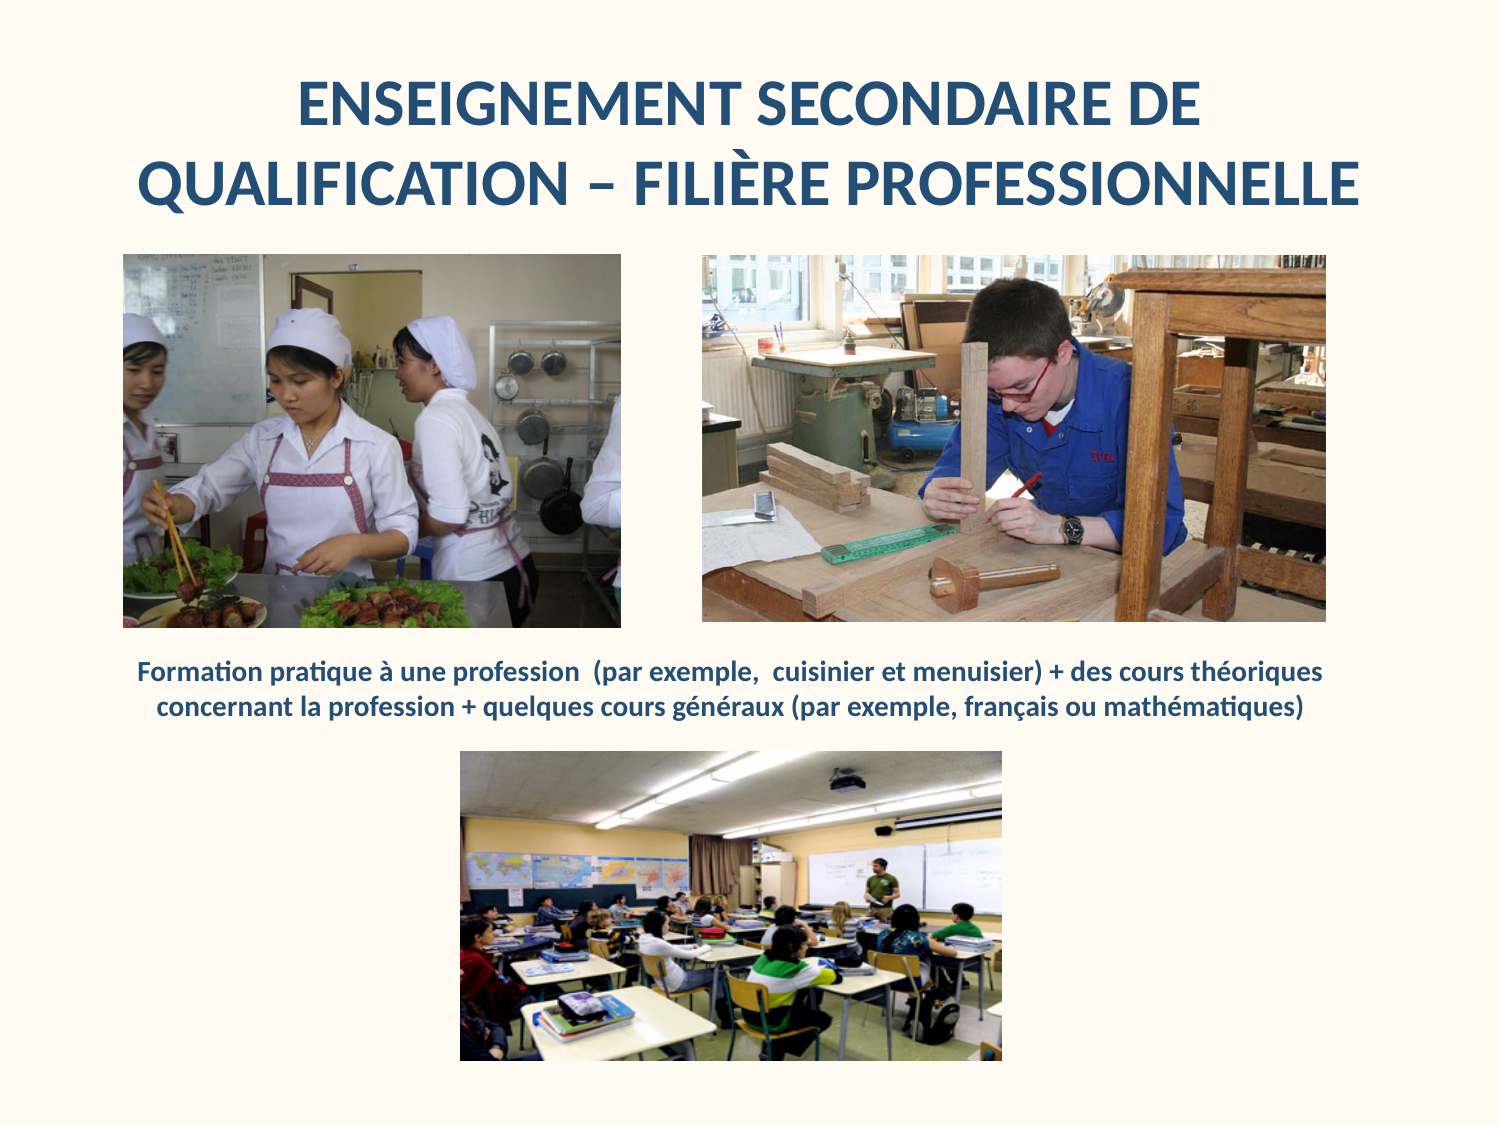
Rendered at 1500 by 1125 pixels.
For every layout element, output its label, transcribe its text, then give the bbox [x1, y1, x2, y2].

picture [702, 255, 1326, 622]
picture [460, 751, 1002, 1061]
text_box Formation pratique à une profession (par exemple, cuisinier et menuisier) + des cours théoriques concernant la profession + quelques cours généraux (par exemple, français ou mathématiques) [122, 645, 1340, 730]
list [123, 253, 621, 628]
title ENSEIGNEMENT SECONDAIRE DE QUALIFICATION – FILIÈRE PROFESSIONNELLE [75, 45, 1425, 233]
